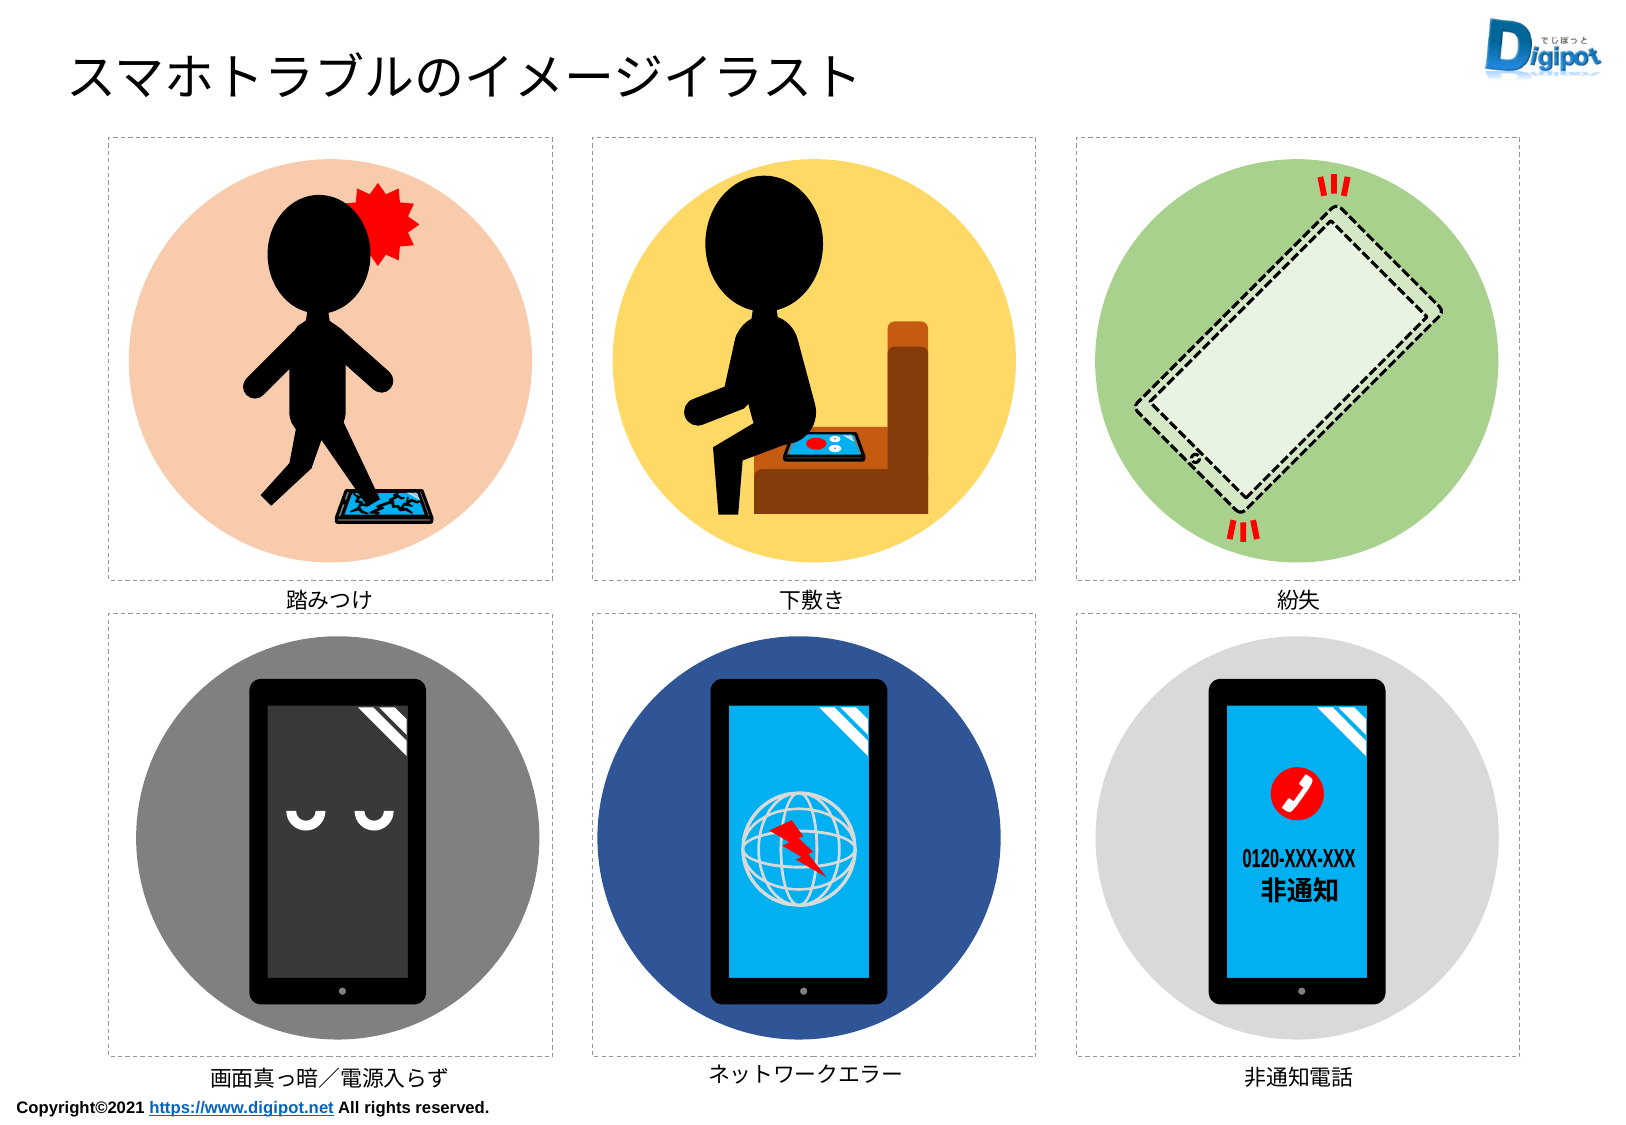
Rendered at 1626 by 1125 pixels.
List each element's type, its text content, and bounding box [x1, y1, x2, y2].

text_box 非通知電話 [1078, 1055, 1520, 1097]
text_box スマホトラブルのイメージイラスト [51, 38, 878, 113]
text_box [612, 159, 1016, 563]
text_box 画面真っ暗／電源入らず [109, 1057, 551, 1099]
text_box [136, 636, 540, 1040]
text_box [128, 159, 533, 563]
picture [1485, 18, 1602, 82]
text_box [597, 636, 1001, 1040]
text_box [1095, 159, 1499, 563]
text_box 下敷き [591, 578, 1033, 620]
text_box 踏みつけ [109, 578, 551, 620]
text_box ネットワークエラー [585, 1052, 1027, 1094]
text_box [1095, 636, 1499, 1040]
text_box 紛失 [1078, 578, 1520, 620]
